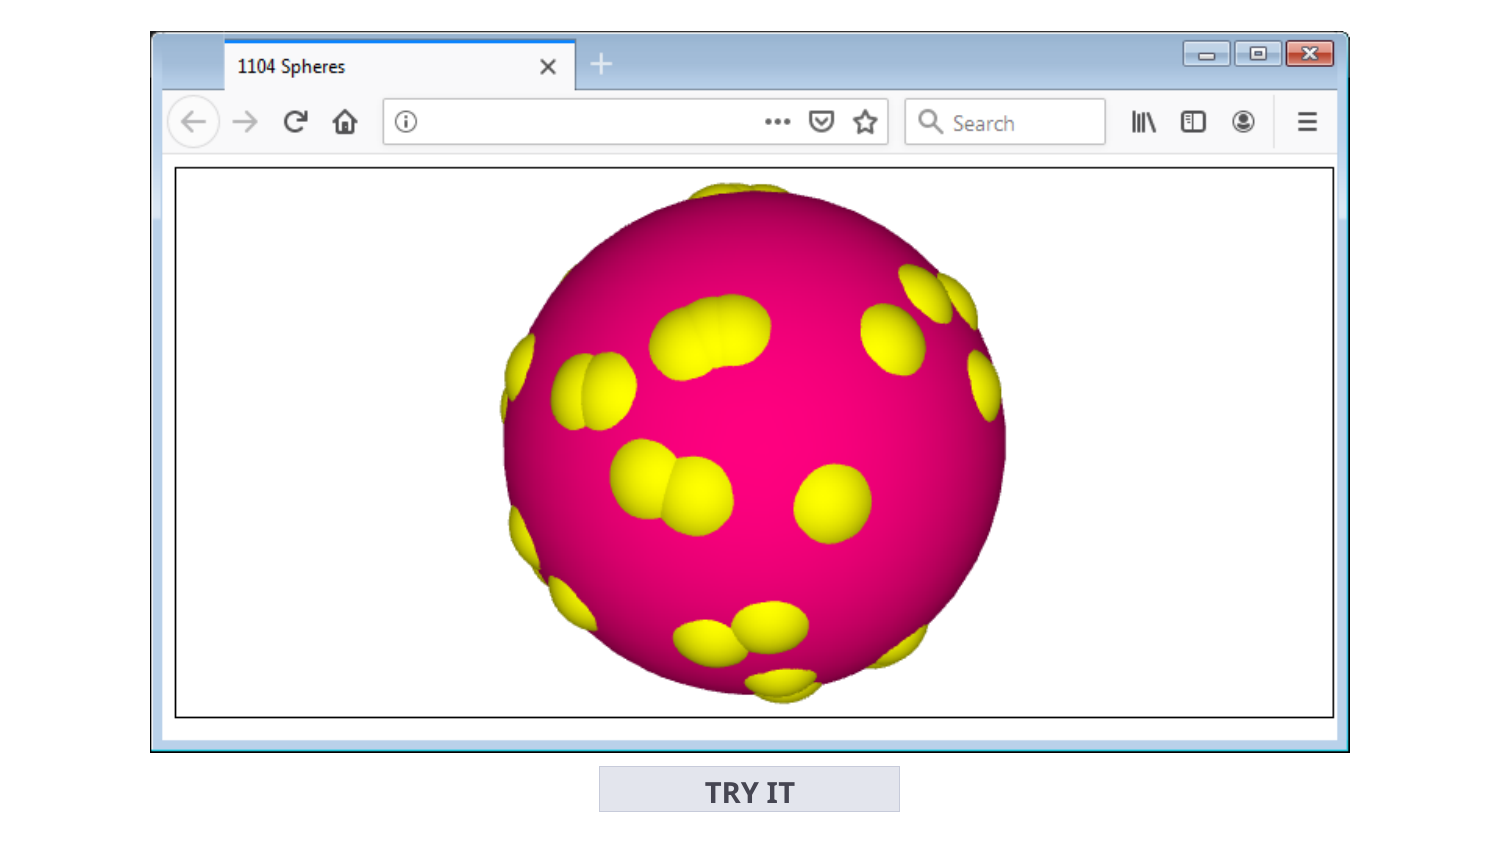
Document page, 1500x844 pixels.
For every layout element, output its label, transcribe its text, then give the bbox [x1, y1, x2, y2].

text_box TRY IT [599, 766, 900, 812]
picture [149, 31, 1351, 753]
